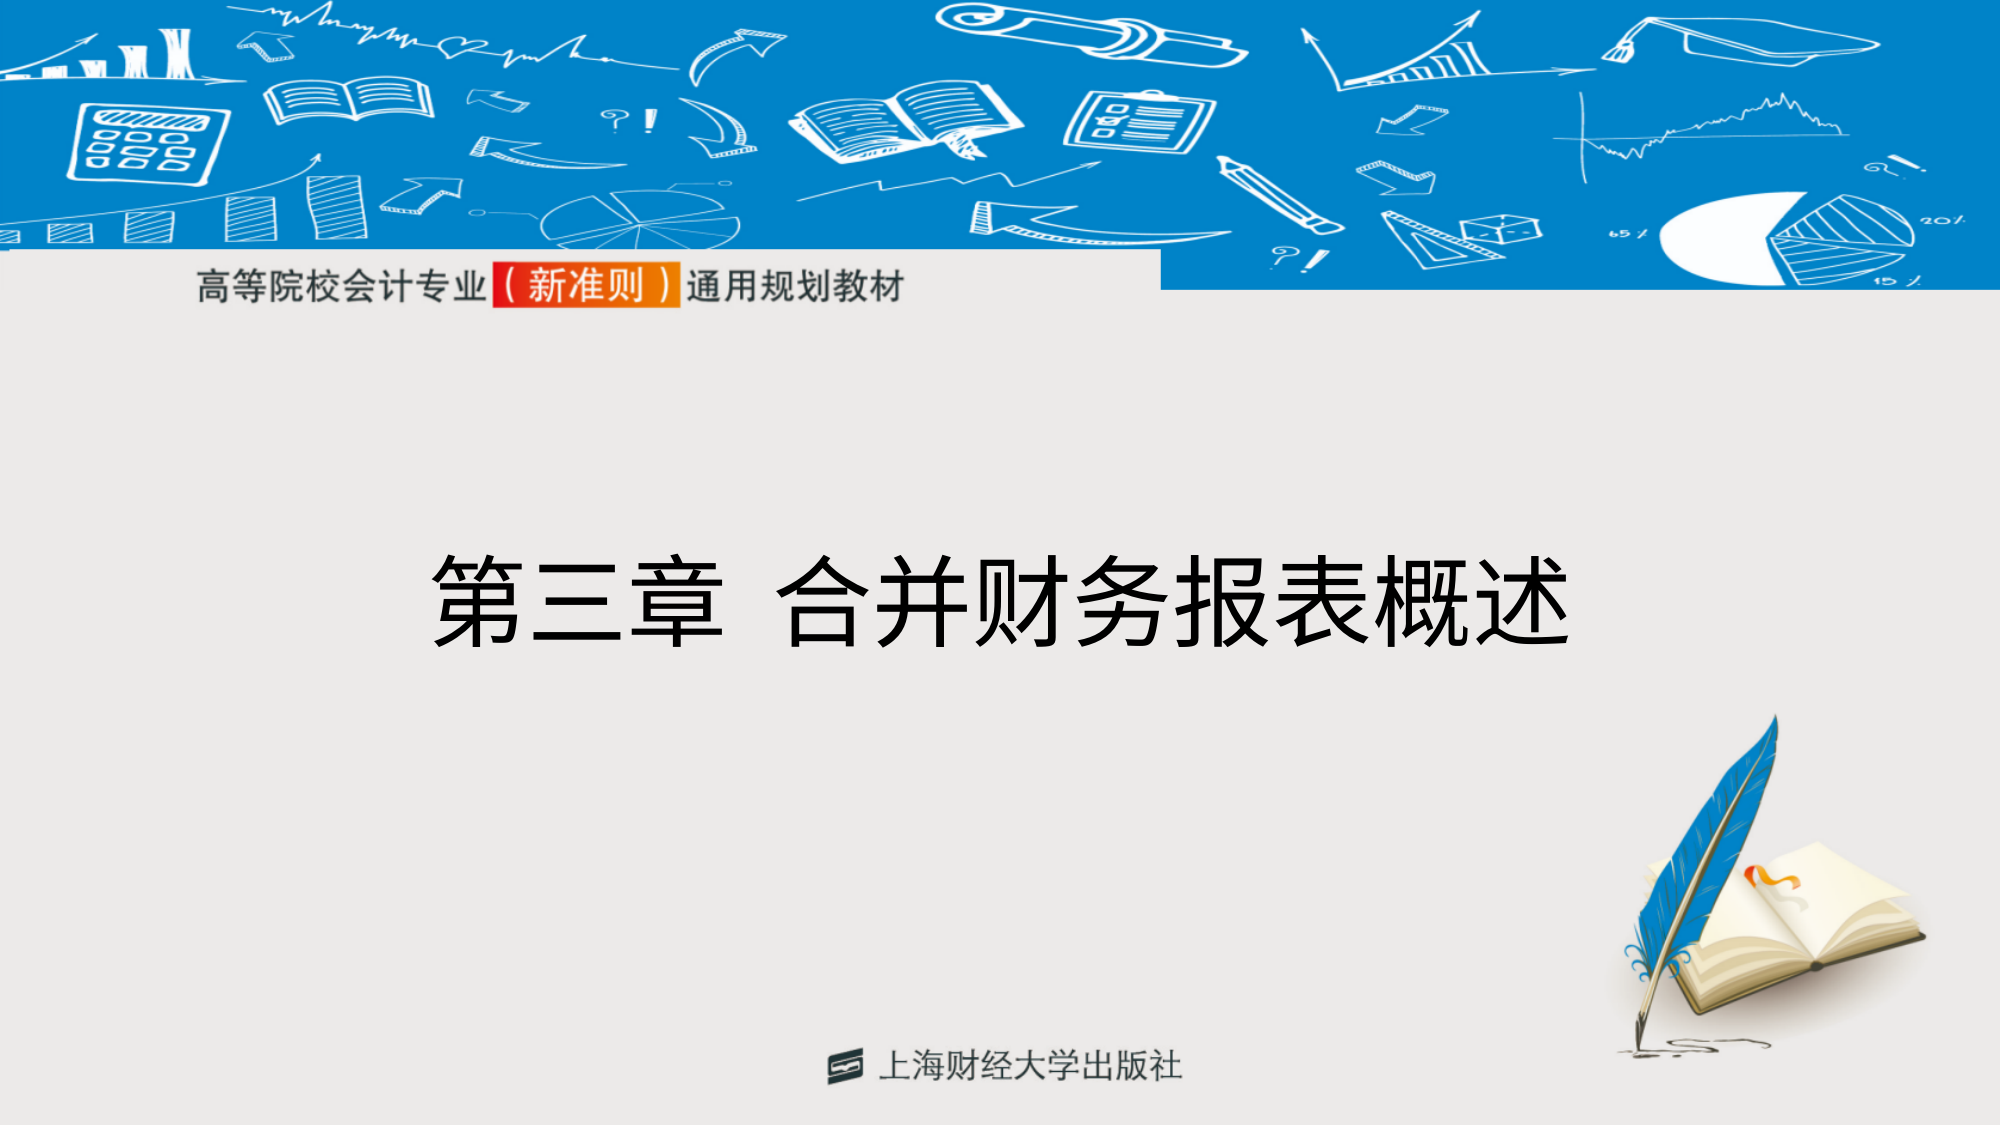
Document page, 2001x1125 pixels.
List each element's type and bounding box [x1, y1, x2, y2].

text_box [0, 0, 2000, 1125]
